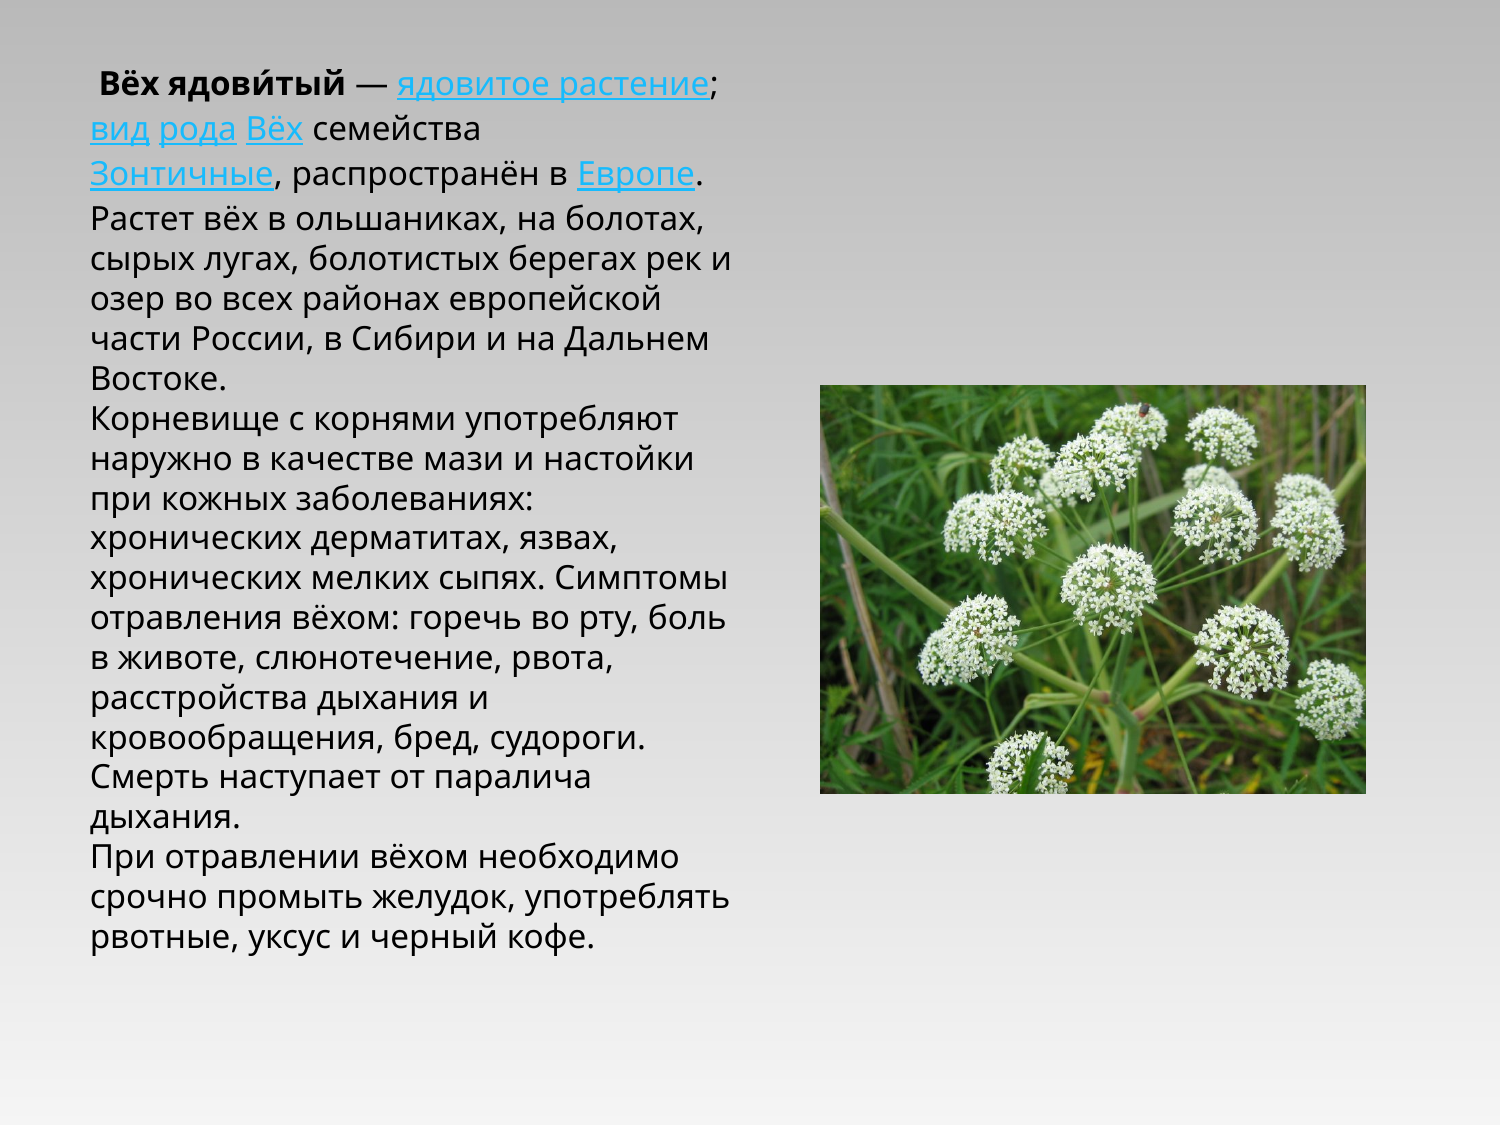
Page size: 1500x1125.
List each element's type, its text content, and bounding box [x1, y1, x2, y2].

list Вёх ядови́тый — ядовитое растение; вид рода Вёх семейства Зонтичные, распространён в Европе. Растет вёх в ольшаниках, на болотах, сырых лугах, болотистых берегах рек и озер во всех районах европейской части России, в Сибири и на Дальнем Востоке. Корневище с корнями употребляют наружно в качестве мази и настойки при кожных заболеваниях: хронических дерматитах, язвах, хронических мелких сыпях. Симптомы отравления вёхом: горечь во рту, боль в животе, слюнотечение, рвота, расстройства дыхания и кровообращения, бред, судороги. Смерть наступает от паралича дыхания. При отравлении вёхом необходимо срочно промыть желудок, употреблять рвотные, уксус и черный кофе. [75, 54, 750, 1005]
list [820, 385, 1366, 794]
